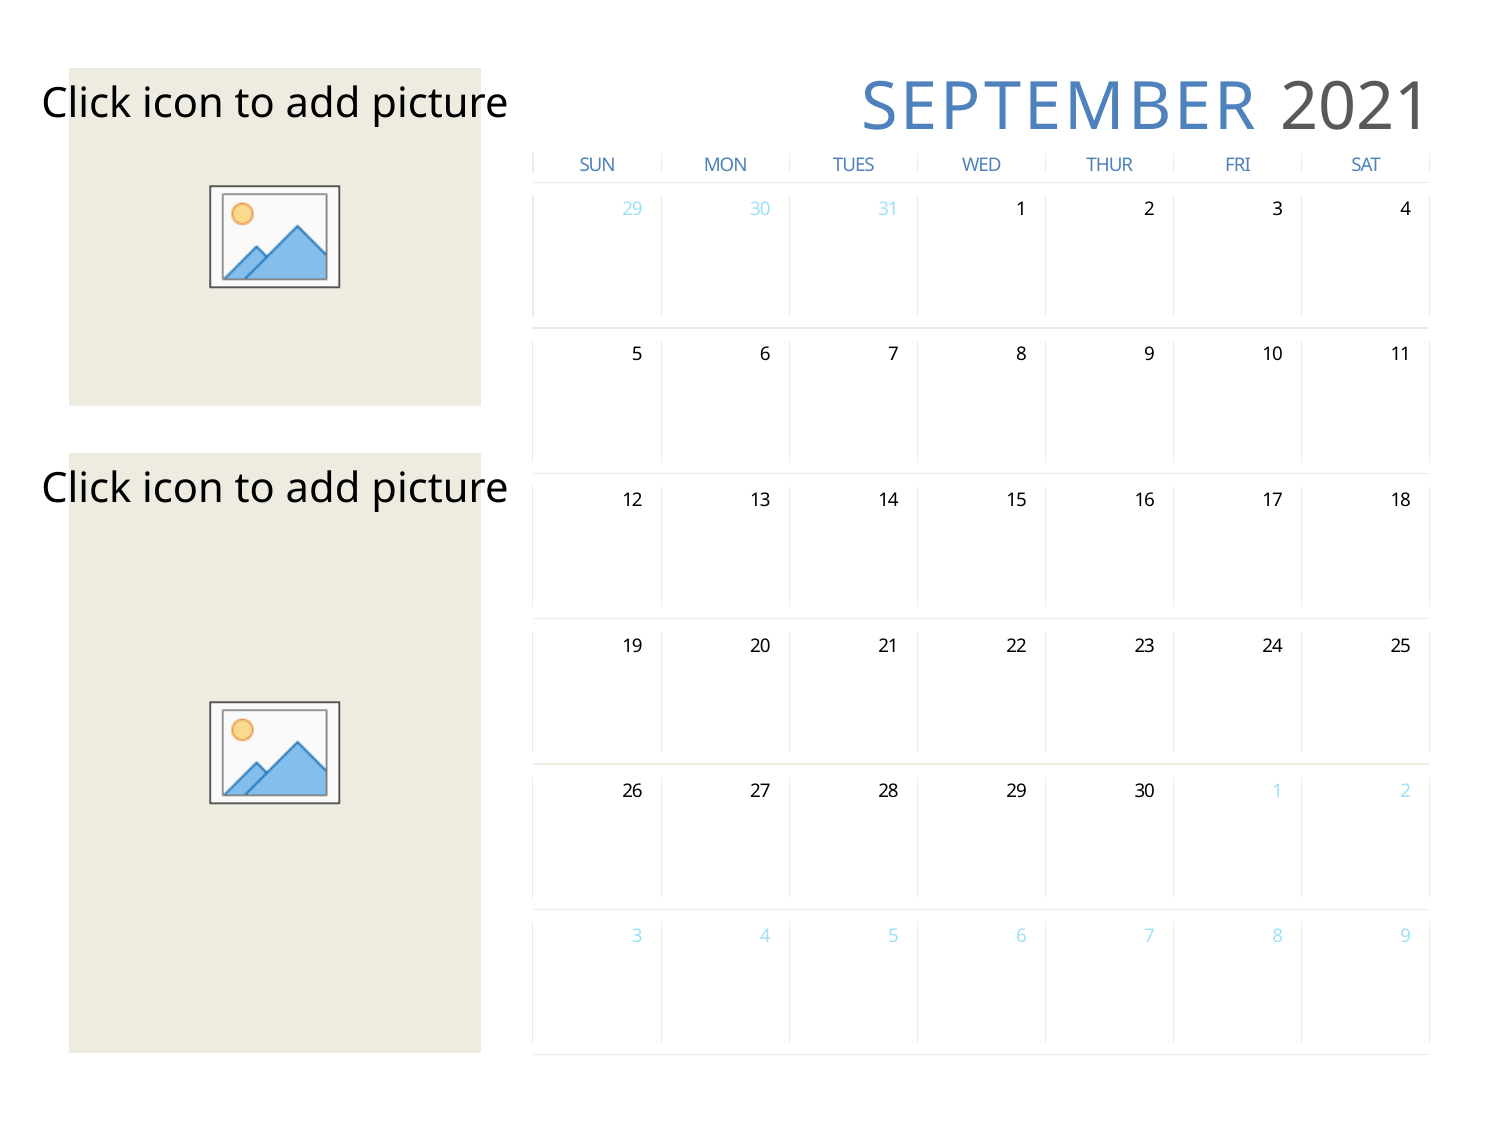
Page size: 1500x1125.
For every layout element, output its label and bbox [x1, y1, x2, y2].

picture [68, 68, 482, 406]
picture [68, 453, 482, 1054]
